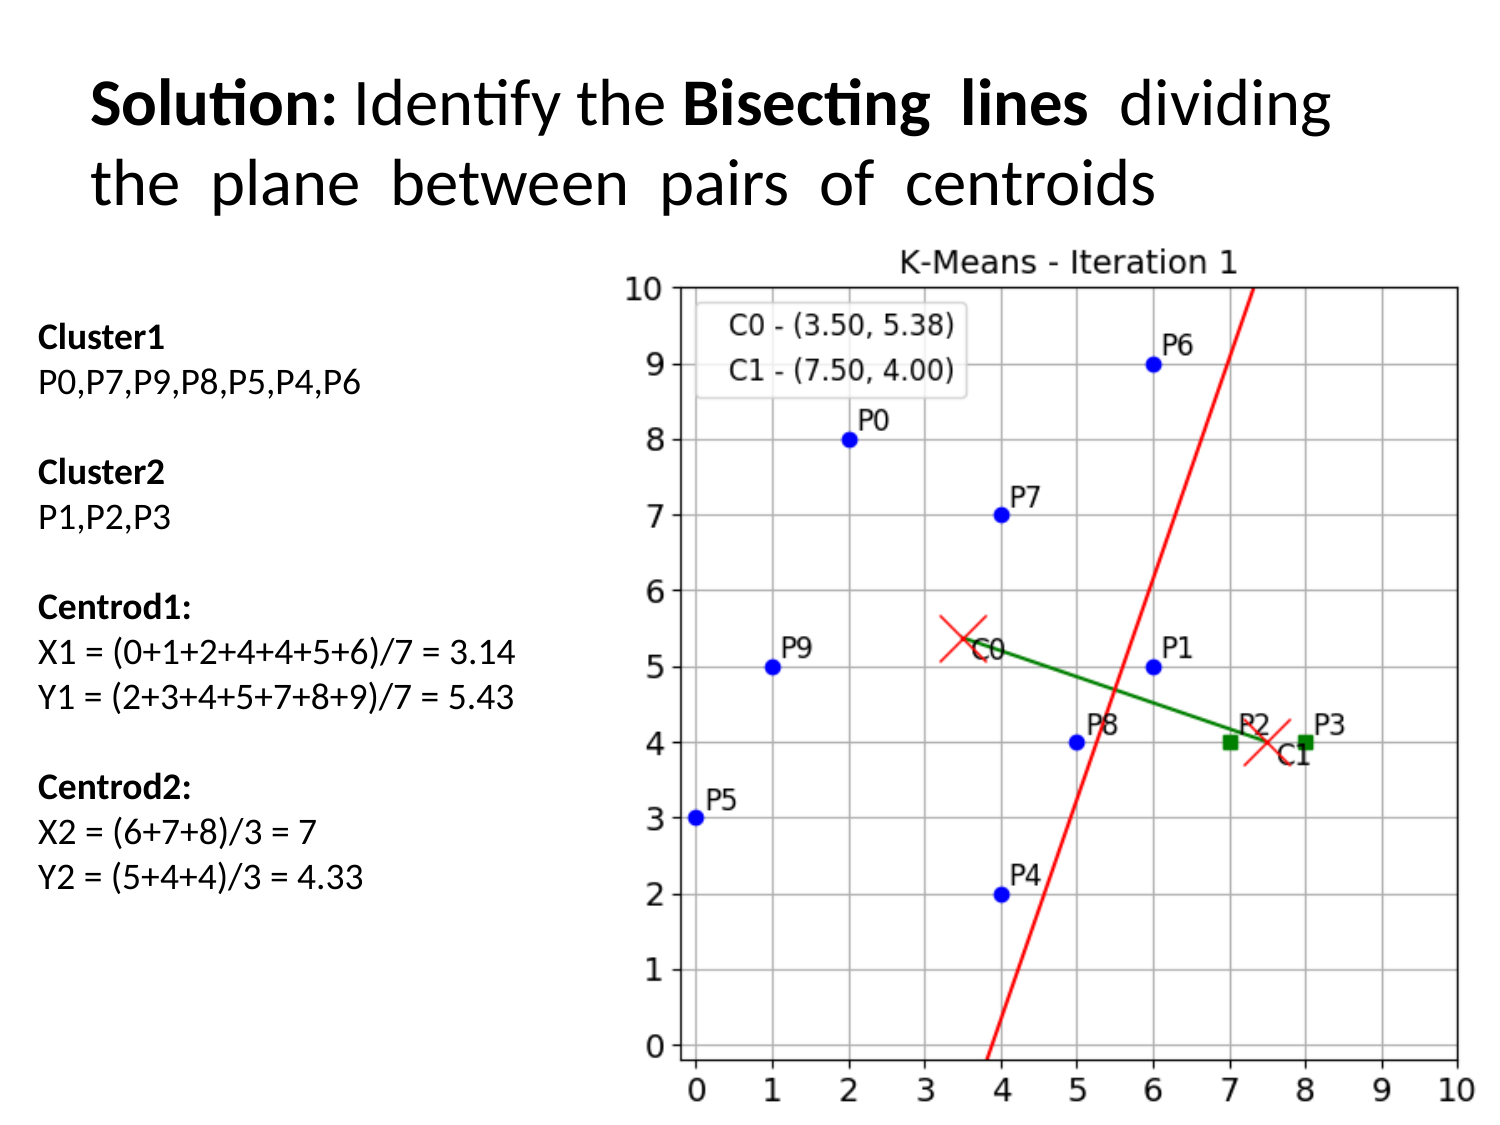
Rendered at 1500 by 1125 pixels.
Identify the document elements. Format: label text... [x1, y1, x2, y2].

title Solution: Identify the Bisecting lines dividing the plane between pairs of centroids [75, 45, 1425, 233]
text_box Cluster1 P0,P7,P9,P8,P5,P4,P6 Cluster2 P1,P2,P3 Centrod1: X1 = (0+1+2+4+4+5+6)/7 = 3.14 Y1 = (2+3+4+5+7+8+9)/7 = 5.43 Centrod2: X2 = (6+7+8)/3 = 7 Y2 = (5+4+4)/3 = 4.33 [23, 304, 601, 995]
picture [606, 232, 1495, 1125]
